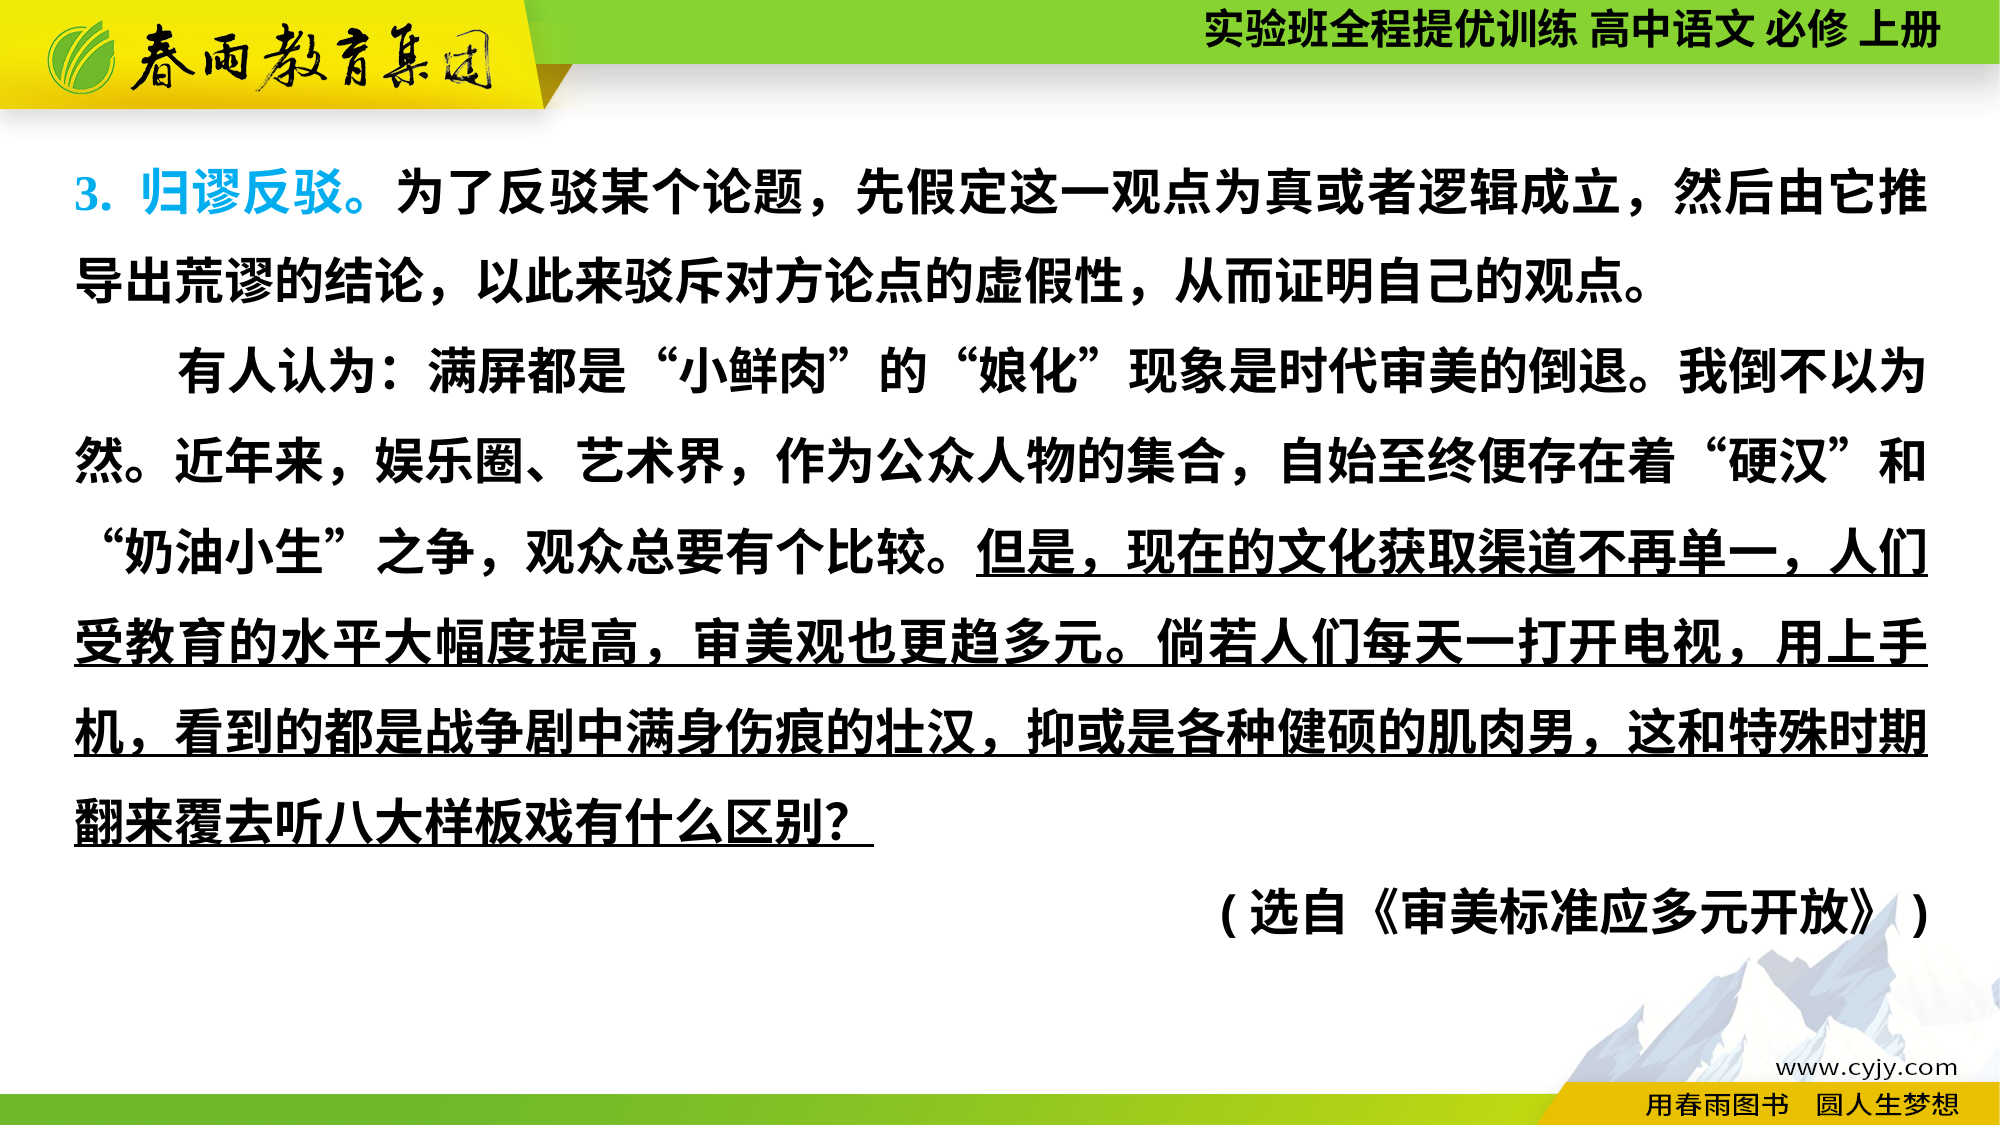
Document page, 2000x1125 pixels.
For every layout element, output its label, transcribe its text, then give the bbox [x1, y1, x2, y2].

list 3. 归谬反驳。为了反驳某个论题，先假定这一观点为真或者逻辑成立，然后由它推导出荒谬的结论，以此来驳斥对方论点的虚假性，从而证明自己的观点。 有人认为：满屏都是“小鲜肉”的“娘化”现象是时代审美的倒退。我倒不以为然。近年来，娱乐圈、艺术界，作为公众人物的集合，自始至终便存在着“硬汉”和“奶油小生”之争，观众总要有个比较。但是，现在的文化获取渠道不再单一，人们受教育的水平大幅度提高，审美观也更趋多元。倘若人们每天一打开电视，用上手机，看到的都是战争剧中满身伤痕的壮汉，抑或是各种健硕的肌肉男，这和特殊时期翻来覆去听八大样板戏有什么区别？ (选自《审美标准应多元开放》) [59, 122, 1944, 956]
picture [0, 0, 2000, 1125]
